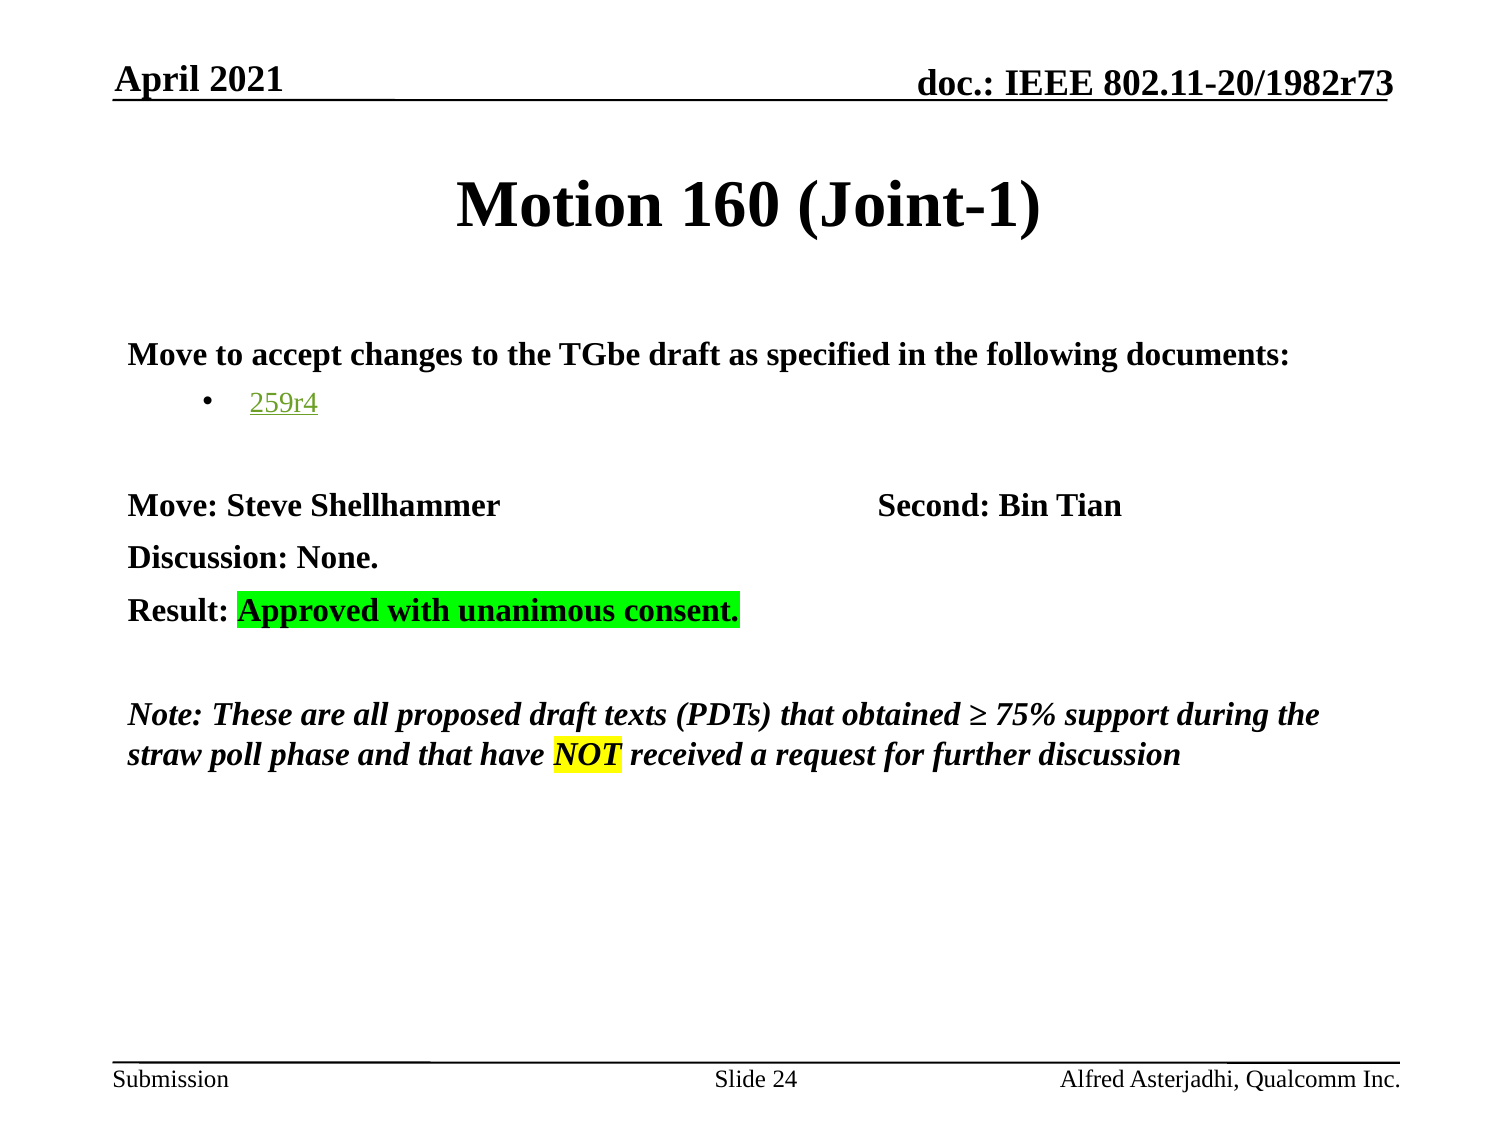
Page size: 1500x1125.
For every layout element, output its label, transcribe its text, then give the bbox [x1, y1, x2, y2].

footer Alfred Asterjadhi, Qualcomm Inc. [878, 1061, 1402, 1093]
list Move to accept changes to the TGbe draft as specified in the following documents: 259r4 Move: Steve Shellhammer Second: Bin Tian Discussion: None. Result: Approved with unanimous consent. Note: These are all proposed draft texts (PDTs) that obtained ≥ 75% support during the straw poll phase and that have NOT received a request for further discussion [112, 324, 1388, 1000]
slide_number Slide 24 [712, 1061, 800, 1123]
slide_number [114, 54, 423, 100]
title Motion 160 (Joint-1) [112, 112, 1388, 288]
